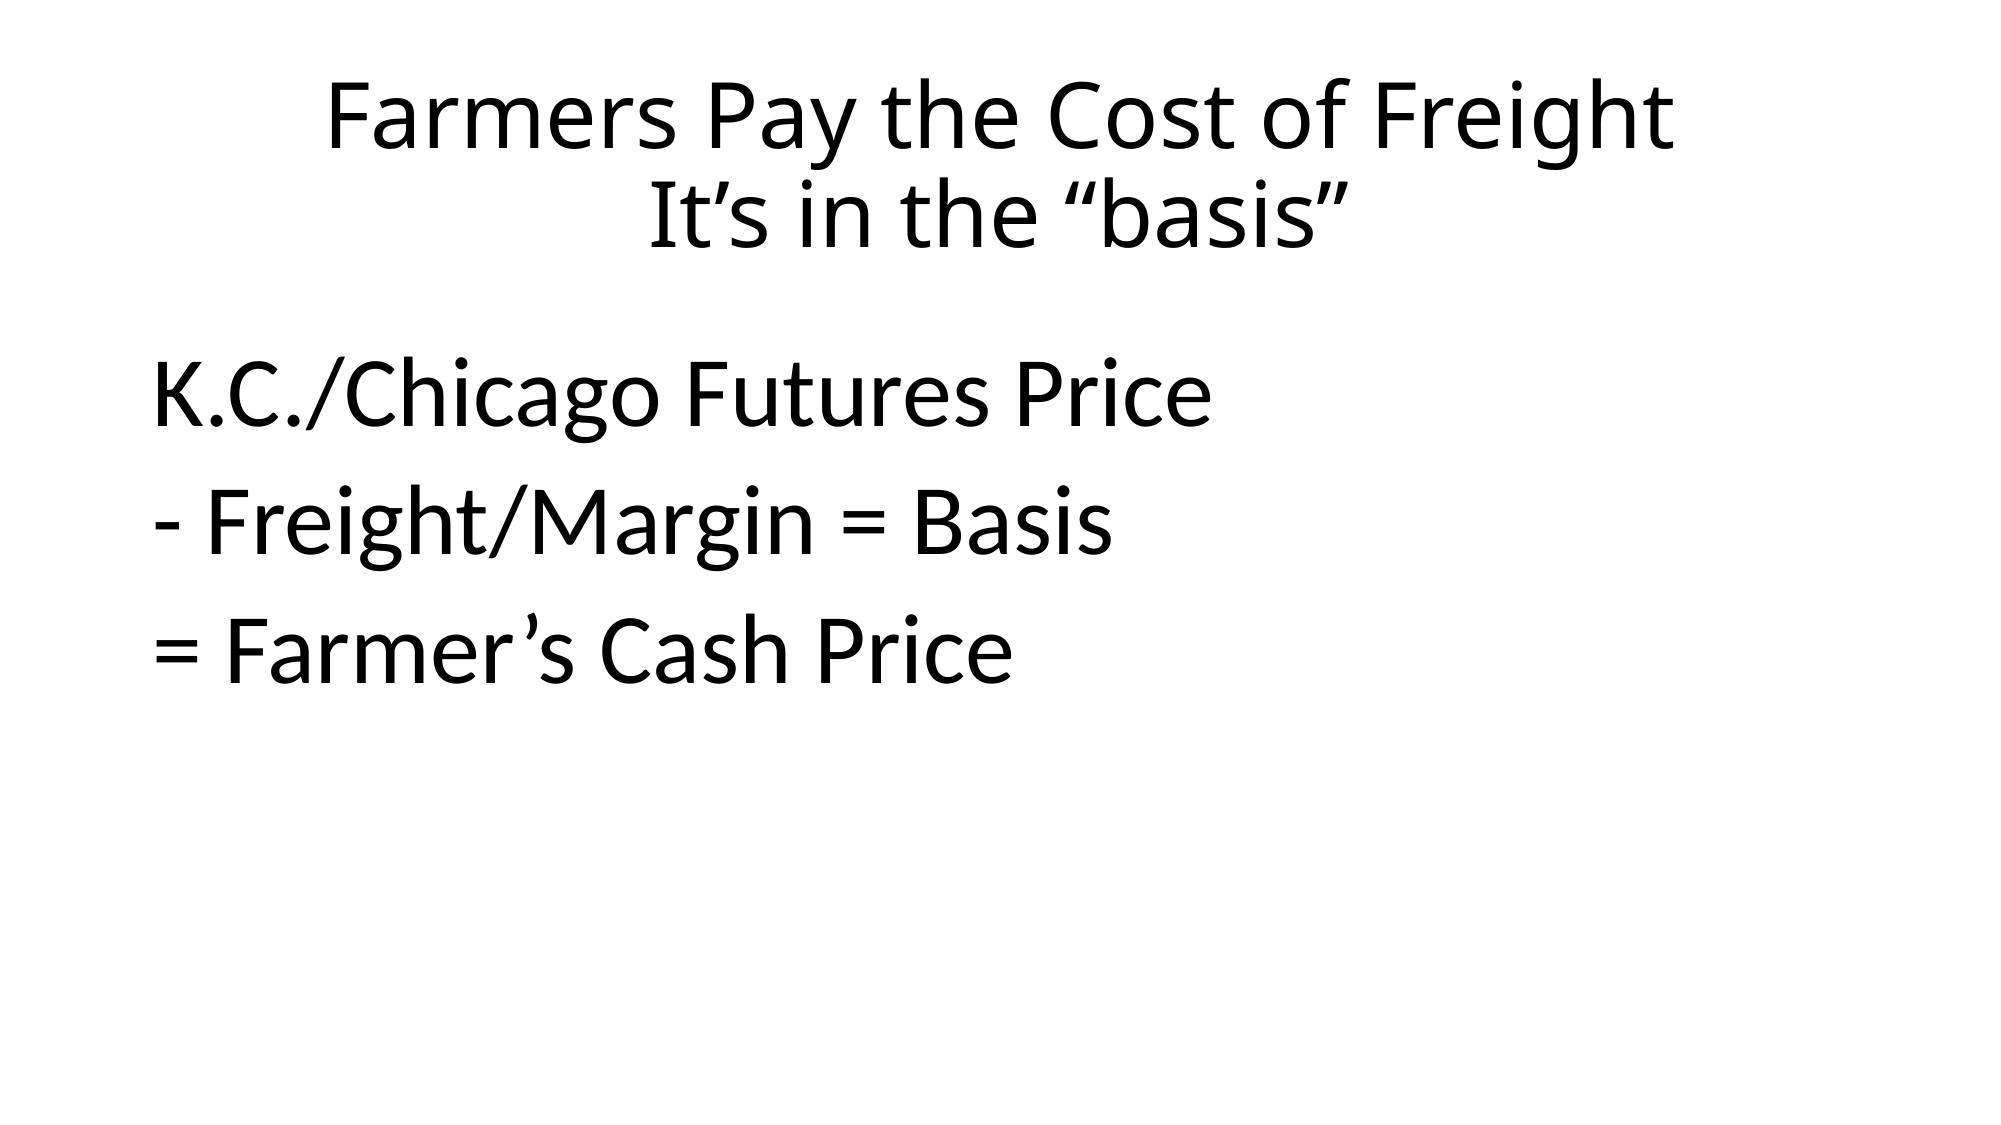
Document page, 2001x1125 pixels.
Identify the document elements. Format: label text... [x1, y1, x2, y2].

list K.C./Chicago Futures Price - Freight/Margin = Basis = Farmer’s Cash Price [137, 332, 1863, 1046]
title Farmers Pay the Cost of Freight It’s in the “basis” [137, 59, 1863, 278]
